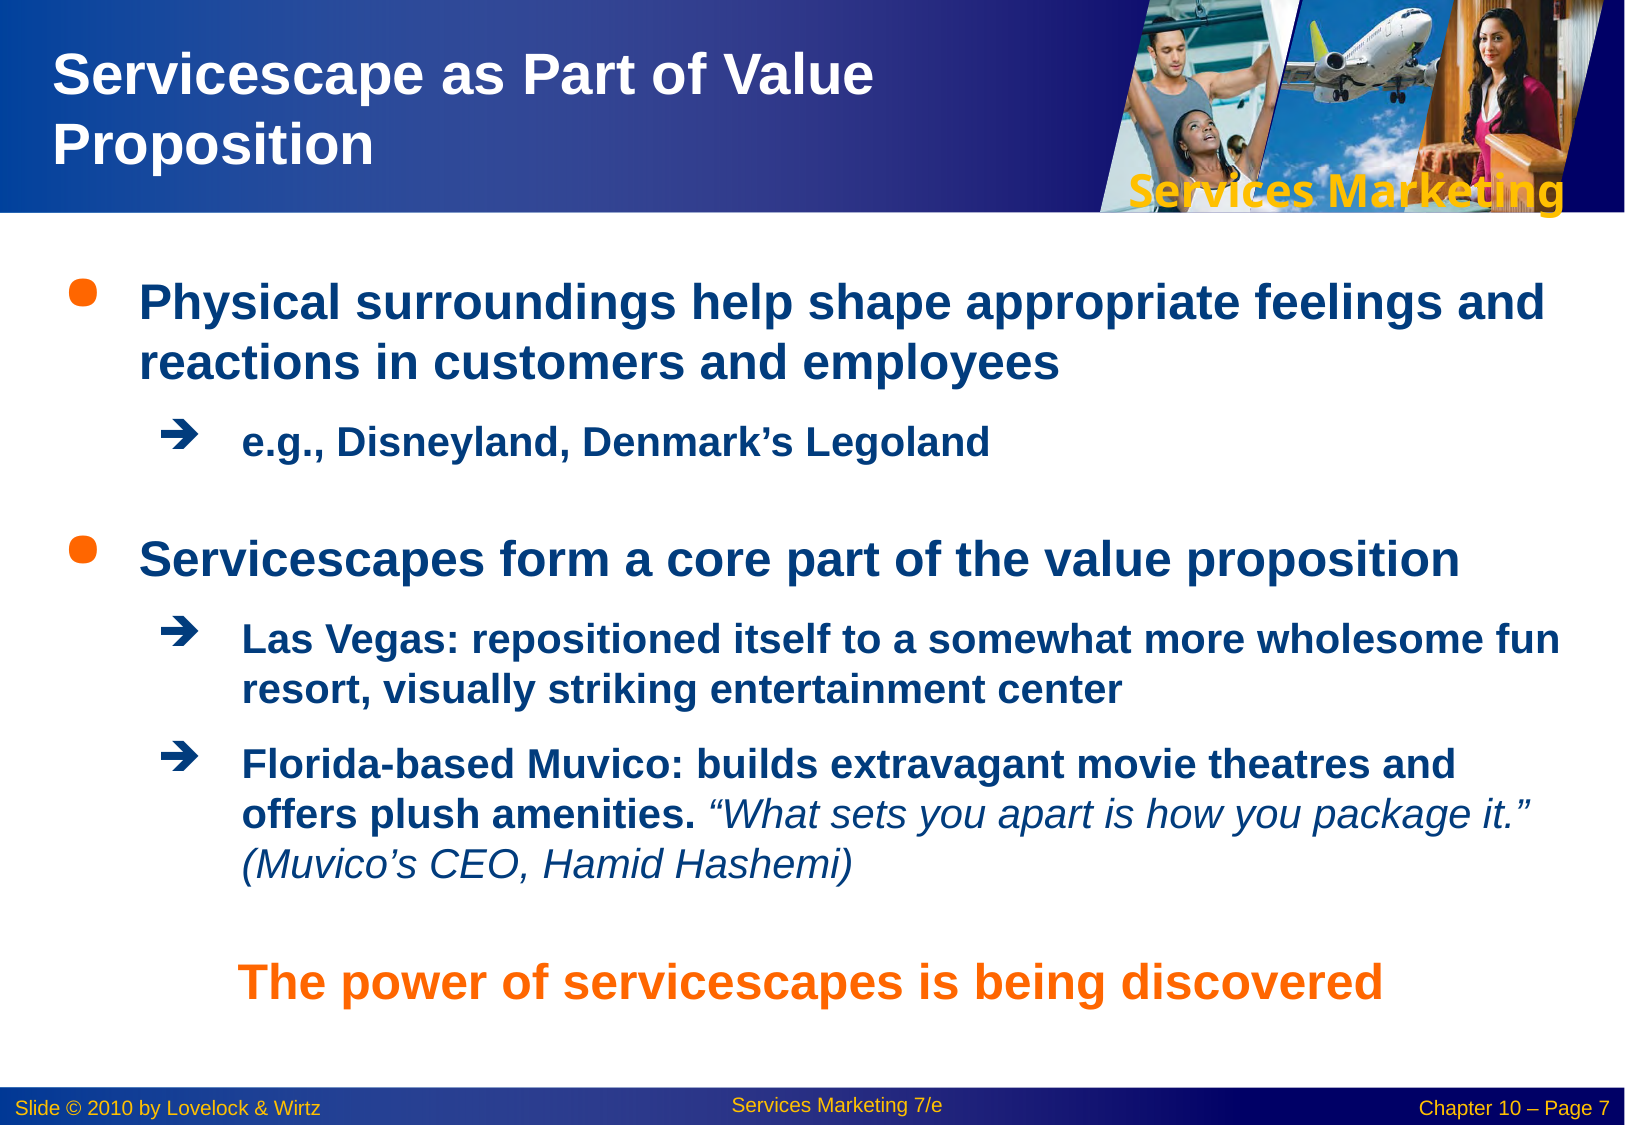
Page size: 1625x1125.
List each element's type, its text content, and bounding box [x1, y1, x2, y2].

picture [1546, 187, 1556, 202]
list Physical surroundings help shape appropriate feelings and reactions in customers and employees e.g., Disneyland, Denmark’s Legoland Servicescapes form a core part of the value proposition Las Vegas: repositioned itself to a somewhat more wholesome fun resort, visually striking entertainment center Florida-based Muvico: builds extravagant movie theatres and offers plush amenities. “What sets you apart is how you package it.” (Muvico’s CEO, Hamid Hashemi) The power of servicescapes is being discovered [49, 261, 1588, 1051]
picture [1162, 186, 1172, 192]
picture [1100, 0, 1604, 213]
title Servicescape as Part of Value Proposition [36, 37, 1088, 176]
